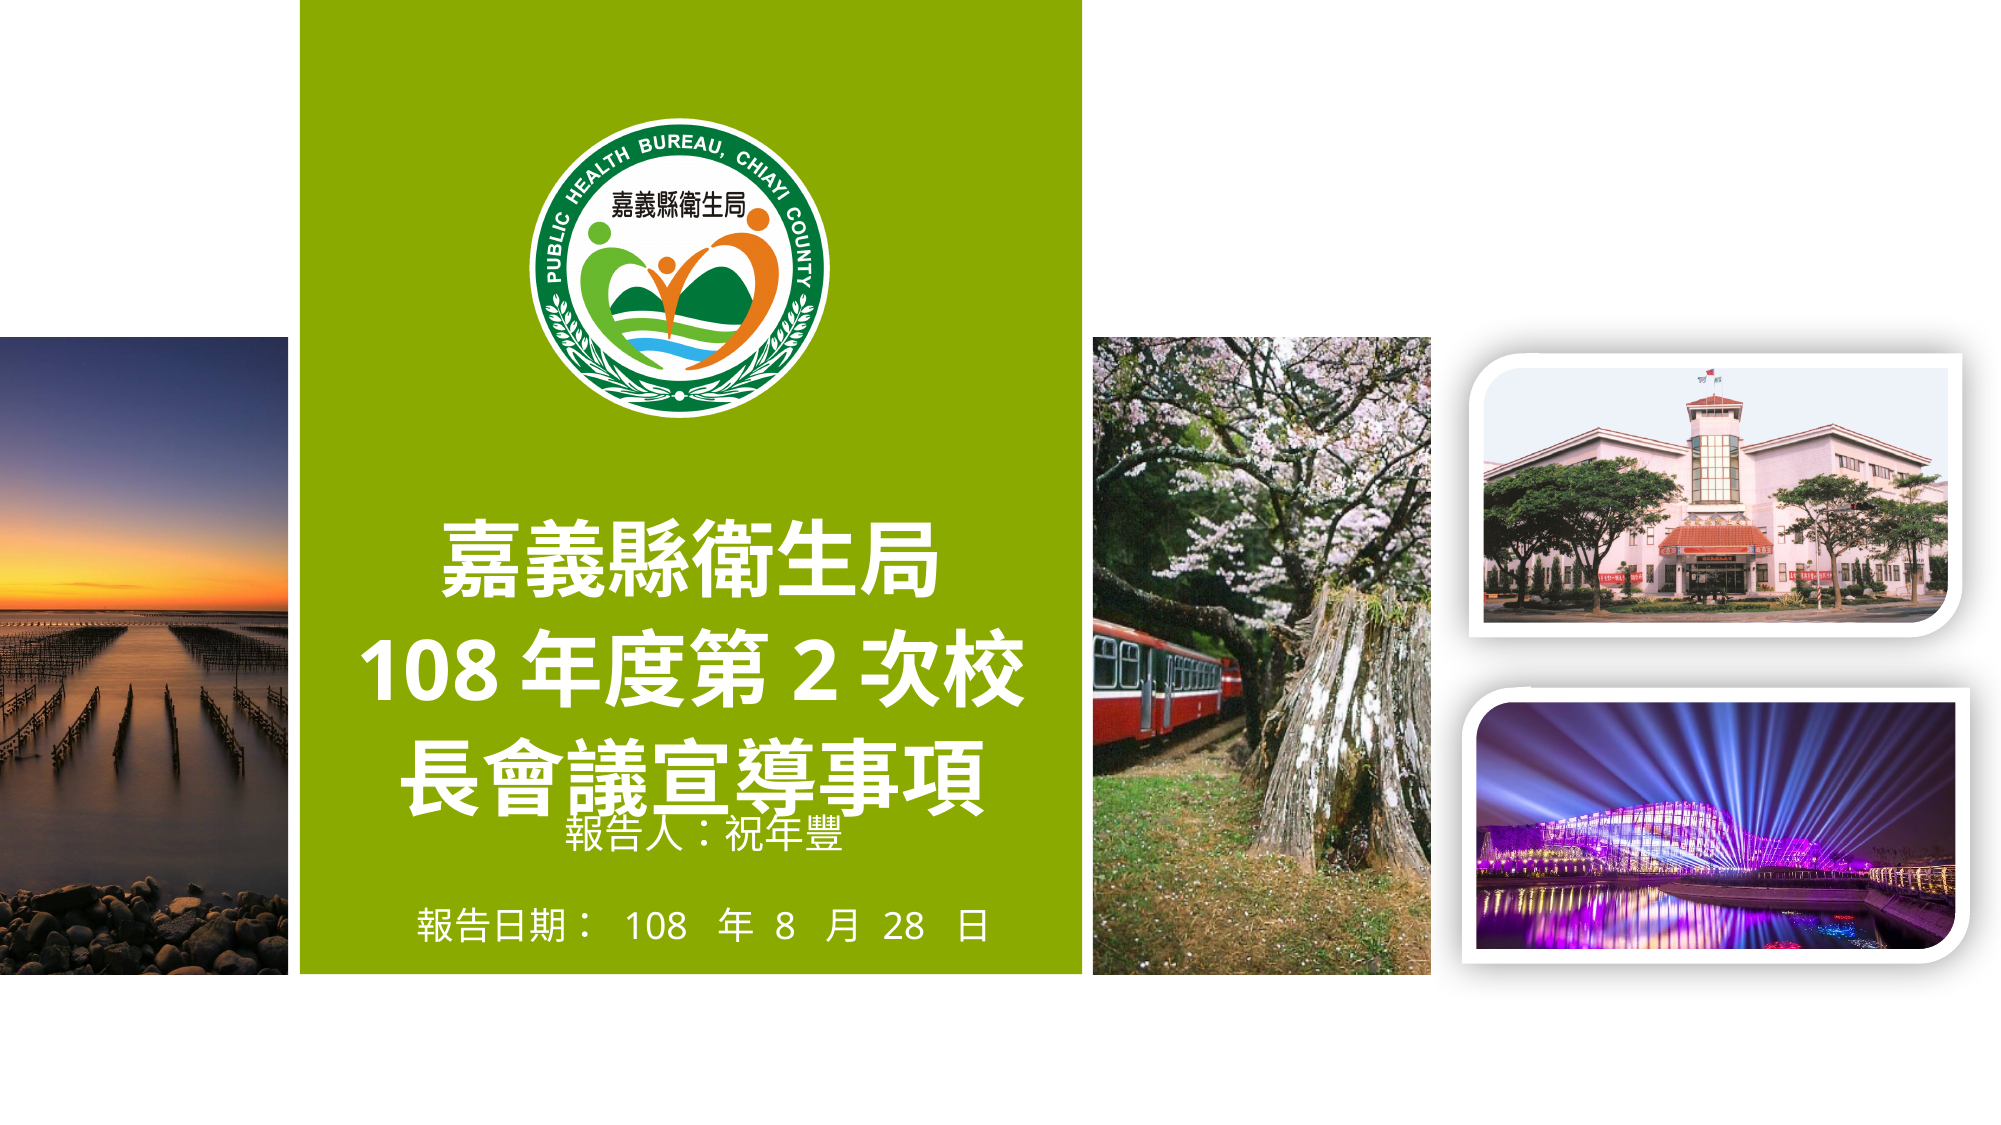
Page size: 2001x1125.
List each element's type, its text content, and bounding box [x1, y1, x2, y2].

title 嘉義縣衛生局 108年度第2次校長會議宣導事項 [340, 495, 1043, 874]
picture [1092, 337, 1431, 975]
picture [0, 337, 289, 975]
picture [520, 109, 839, 427]
picture [1477, 703, 1955, 949]
subtitle 報告人：祝年豐 [353, 794, 1056, 869]
picture [1484, 369, 1947, 622]
text_box 報告日期： 108 年 8 月 28 日 [353, 893, 1056, 967]
